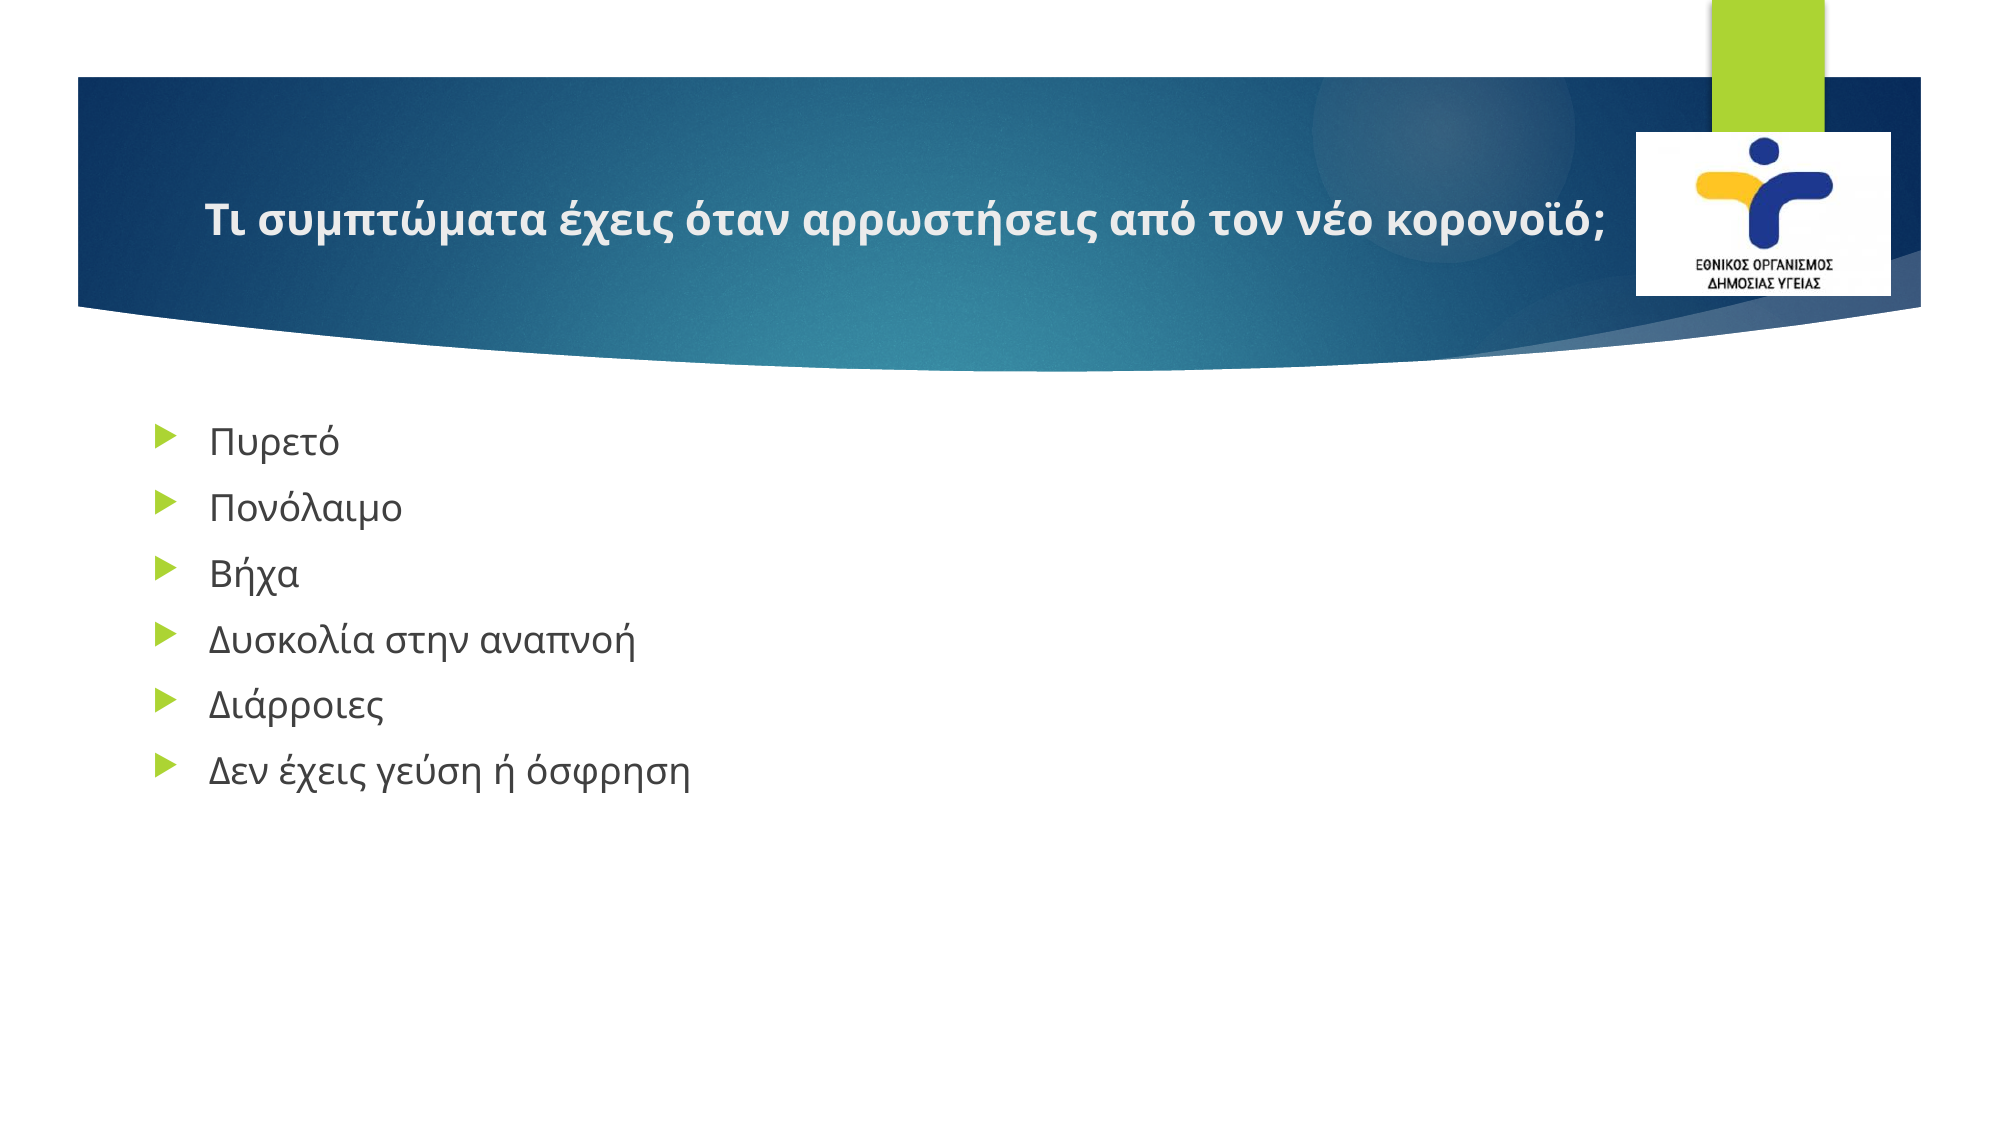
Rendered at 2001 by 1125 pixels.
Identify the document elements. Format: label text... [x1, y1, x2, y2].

picture [1635, 131, 1891, 296]
title Τι συμπτώματα έχεις όταν αρρωστήσεις από τον νέο κορονοϊό; [189, 159, 1627, 276]
list Πυρετό Πονόλαιμο Βήχα Δυσκολία στην αναπνοή Διάρροιες Δεν έχεις γεύση ή όσφρηση [137, 410, 1021, 976]
